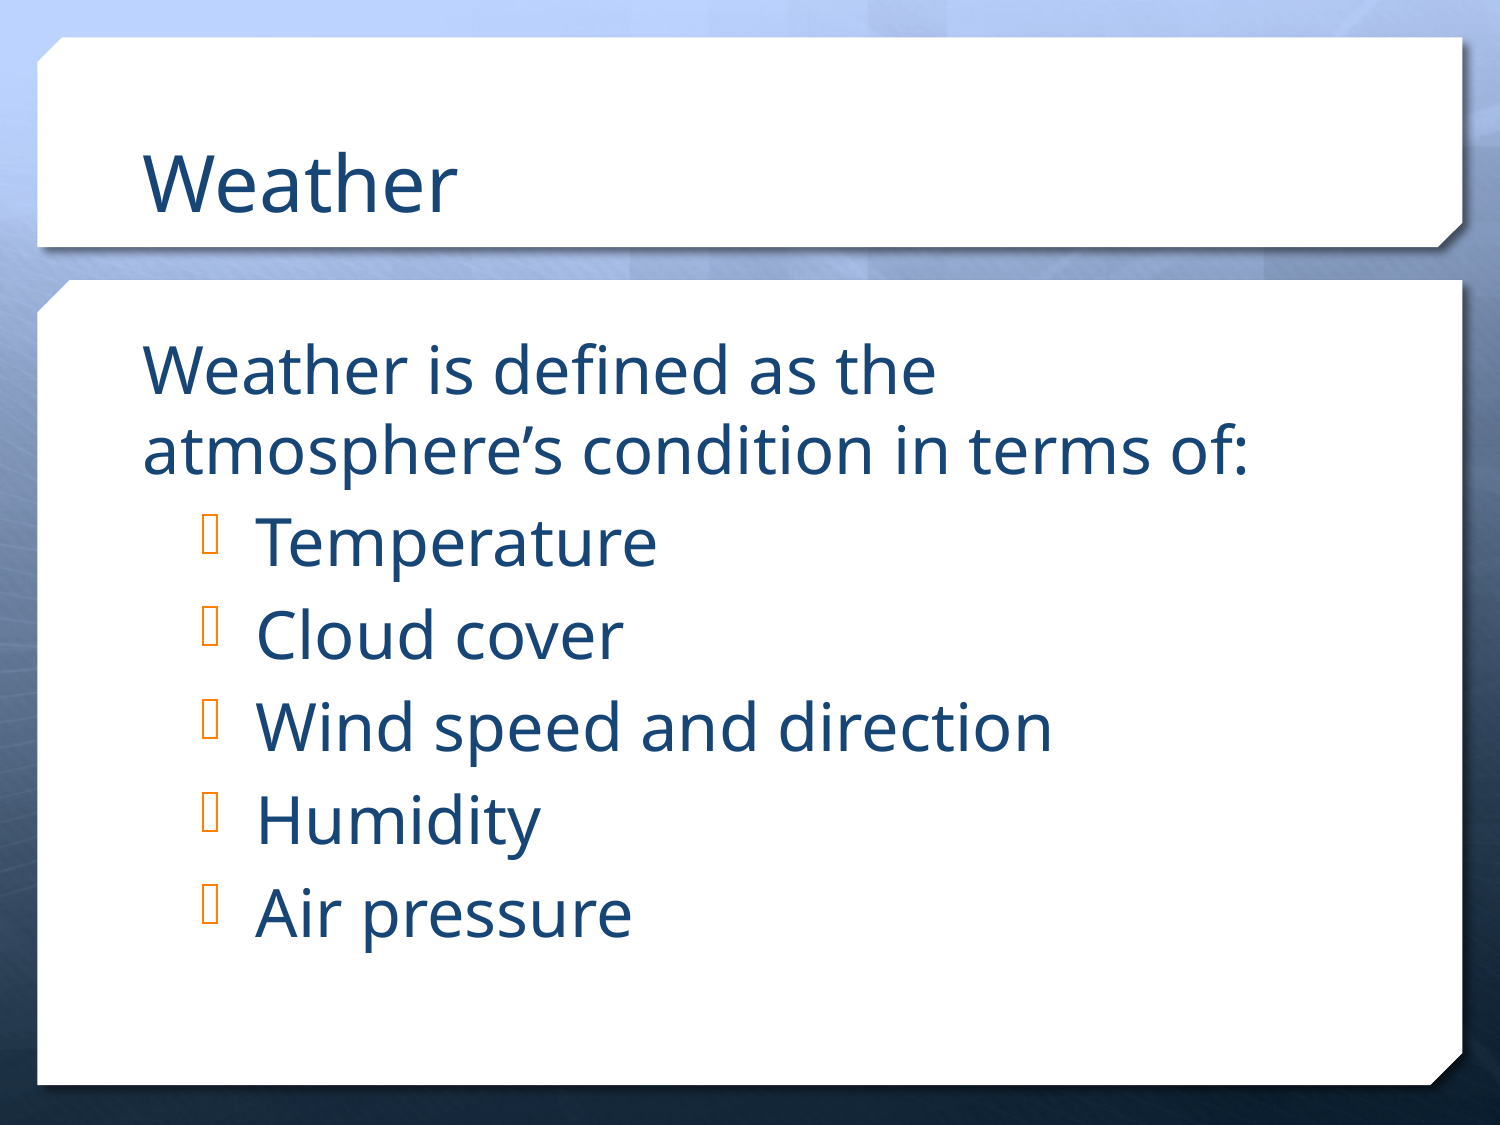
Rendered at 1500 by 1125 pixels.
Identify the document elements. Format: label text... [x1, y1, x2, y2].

title Weather [127, 48, 1372, 236]
list Weather is defined as the atmosphere’s condition in terms of: Temperature Cloud cover Wind speed and direction Humidity Air pressure [127, 319, 1372, 978]
